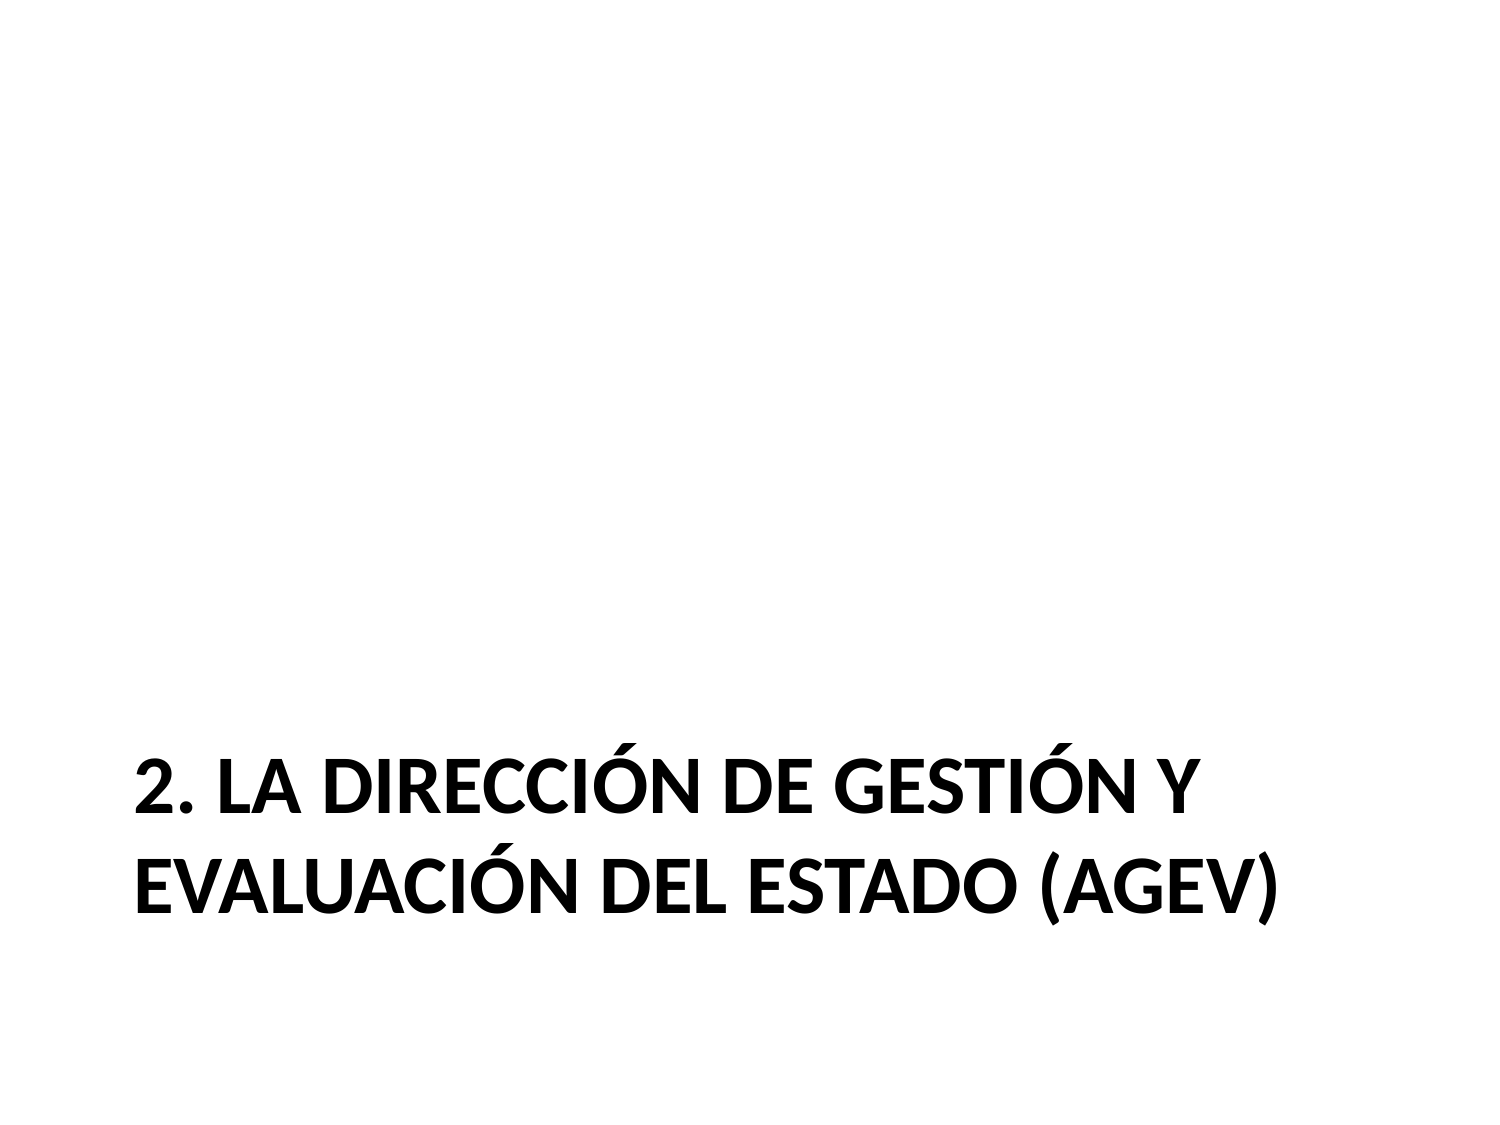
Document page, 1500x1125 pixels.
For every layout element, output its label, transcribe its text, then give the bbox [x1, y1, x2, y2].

title 2. La Dirección de gestión y evaluación del estado (AGEV) [118, 722, 1394, 947]
